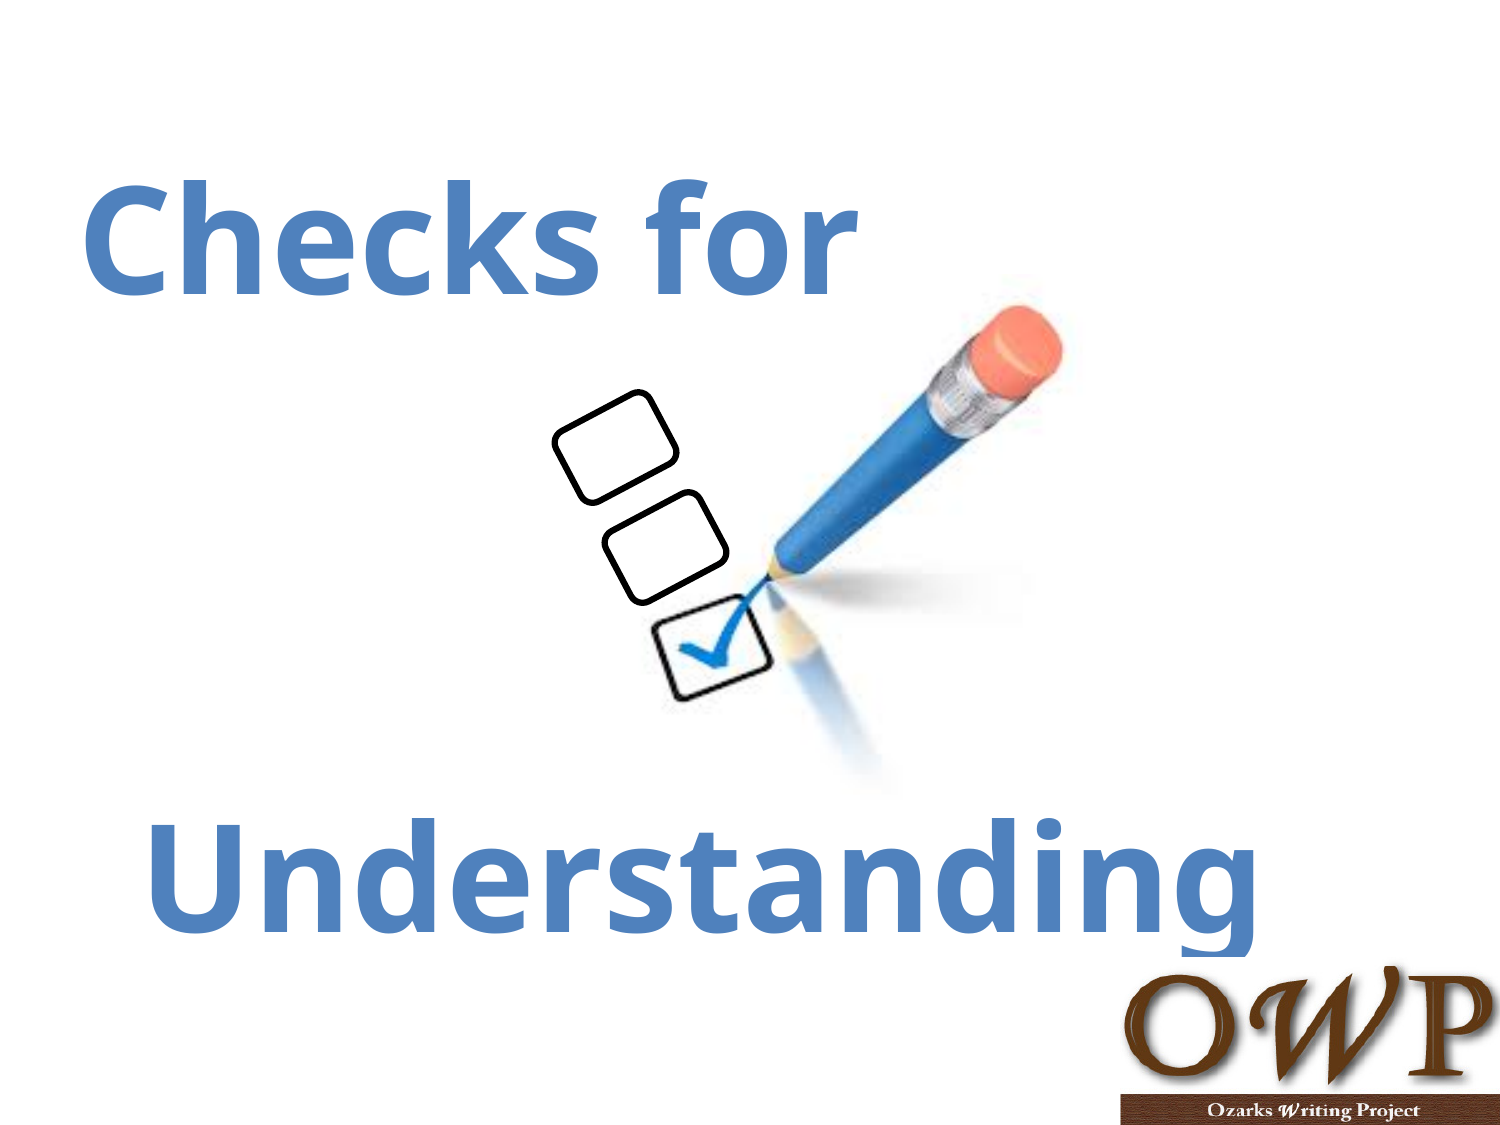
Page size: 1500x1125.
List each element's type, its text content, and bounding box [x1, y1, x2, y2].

picture [562, 274, 1163, 801]
text_box [552, 431, 557, 455]
text_box Checks for [62, 137, 1463, 333]
picture [1120, 957, 1500, 1125]
text_box Understanding [125, 774, 1350, 970]
